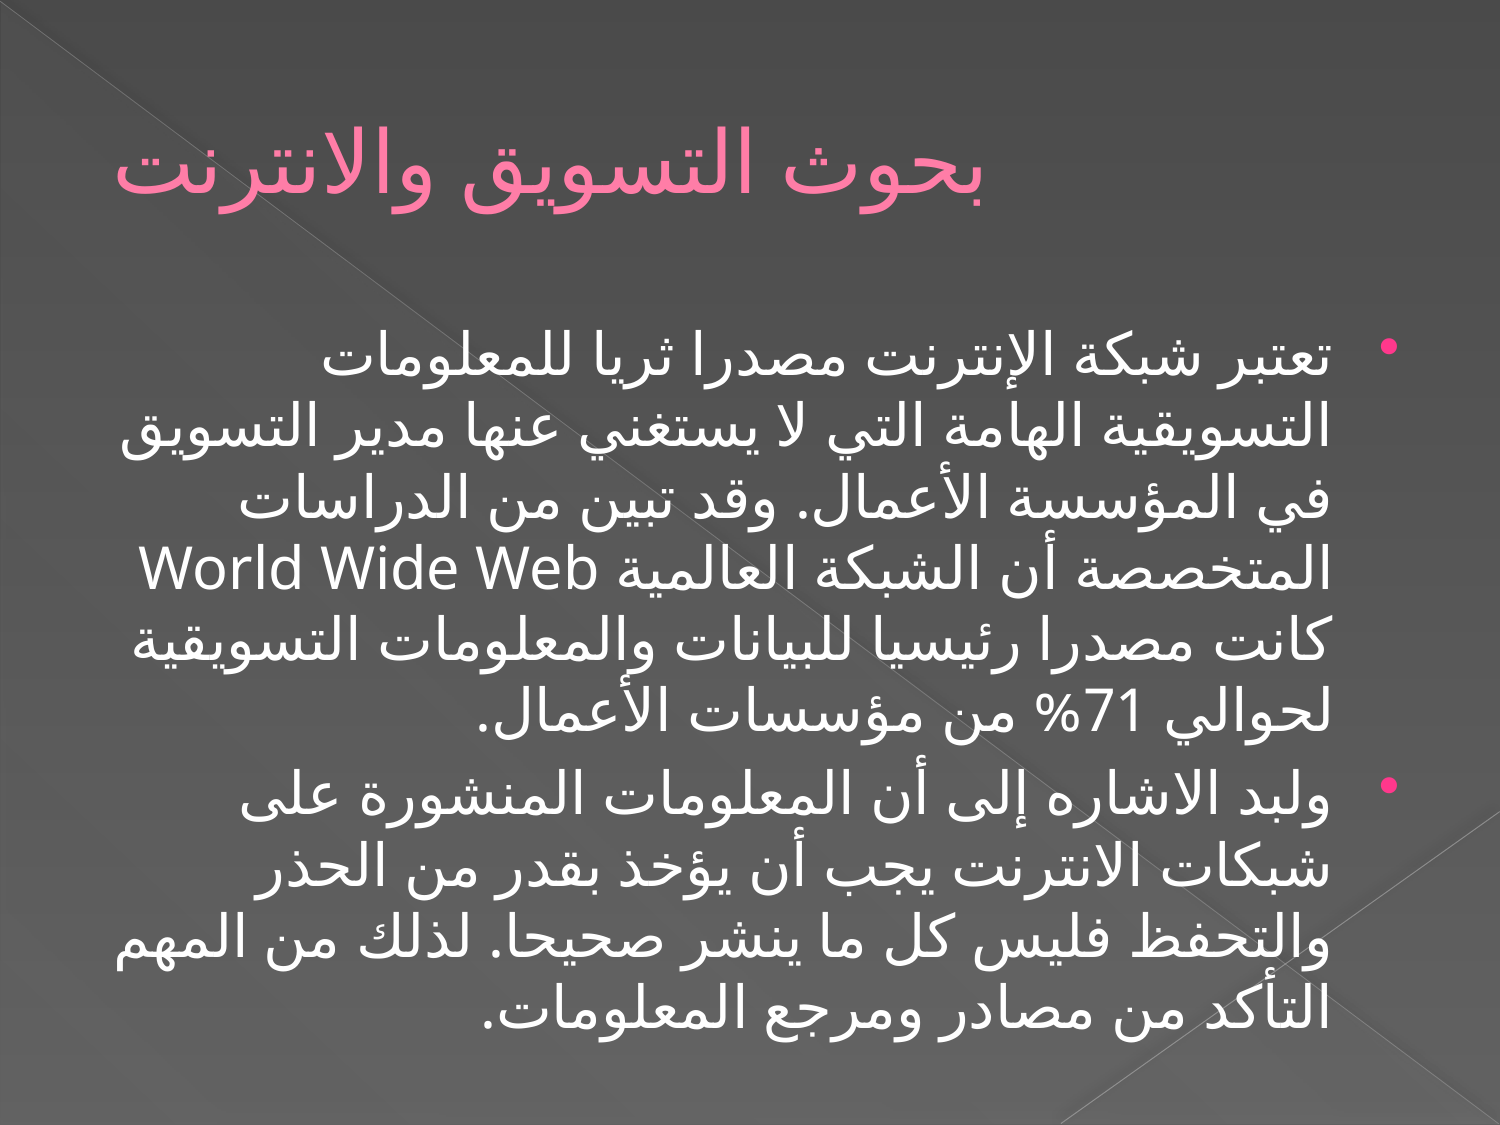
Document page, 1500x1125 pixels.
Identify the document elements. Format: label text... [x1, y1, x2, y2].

list تعتبر شبكة الإنترنت مصدرا ثريا للمعلومات التسويقية الهامة التي لا يستغني عنها مدير التسويق في المؤسسة الأعمال. وقد تبين من الدراسات المتخصصة أن الشبكة العالمية World Wide Web كانت مصدرا رئيسيا للبيانات والمعلومات التسويقية لحوالي 71% من مؤسسات الأعمال. ولبد الاشاره إلى أن المعلومات المنشورة على شبكات الانترنت يجب أن يؤخذ بقدر من الحذر والتحفظ فليس كل ما ينشر صحيحا. لذلك من المهم التأكد من مصادر ومرجع المعلومات. [75, 308, 1425, 1059]
title بحوث التسويق والانترنت [75, 43, 1425, 274]
